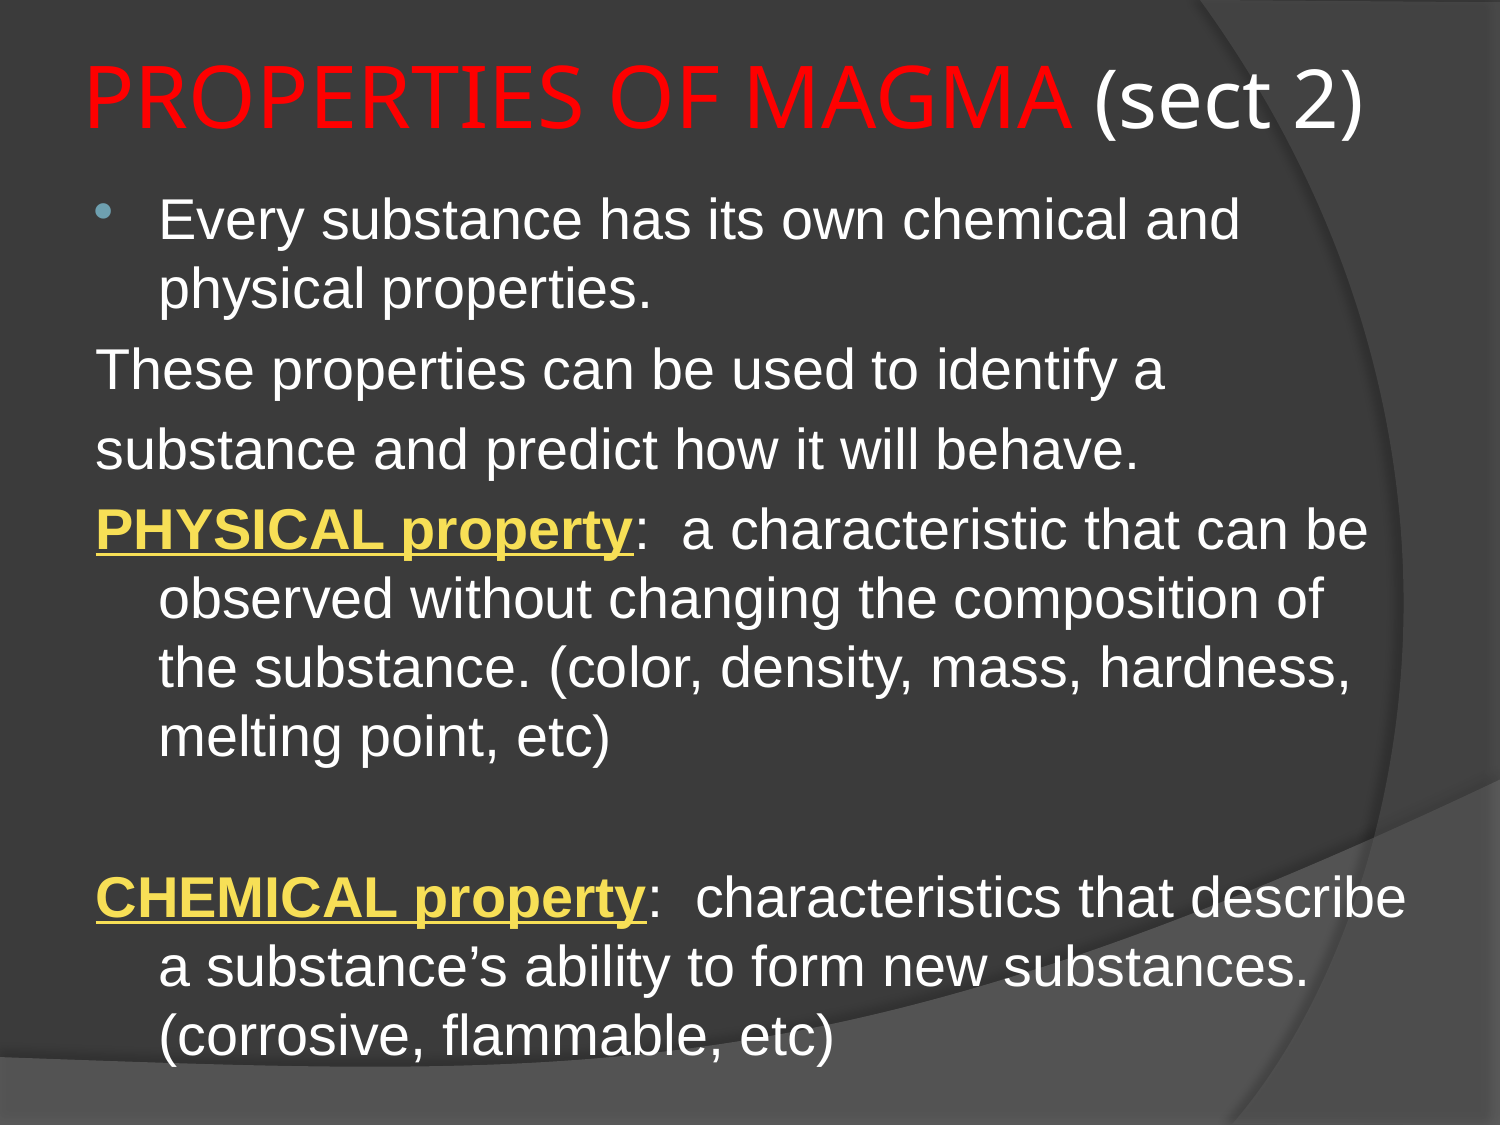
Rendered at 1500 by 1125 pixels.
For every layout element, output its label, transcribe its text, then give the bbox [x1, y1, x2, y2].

list Every substance has its own chemical and physical properties. These properties can be used to identify a substance and predict how it will behave. PHYSICAL property: a characteristic that can be observed without changing the composition of the substance. (color, density, mass, hardness, melting point, etc) CHEMICAL property: characteristics that describe a substance’s ability to form new substances. (corrosive, flammable, etc) [75, 174, 1425, 1075]
title PROPERTIES OF MAGMA (sect 2) [75, 0, 1425, 174]
